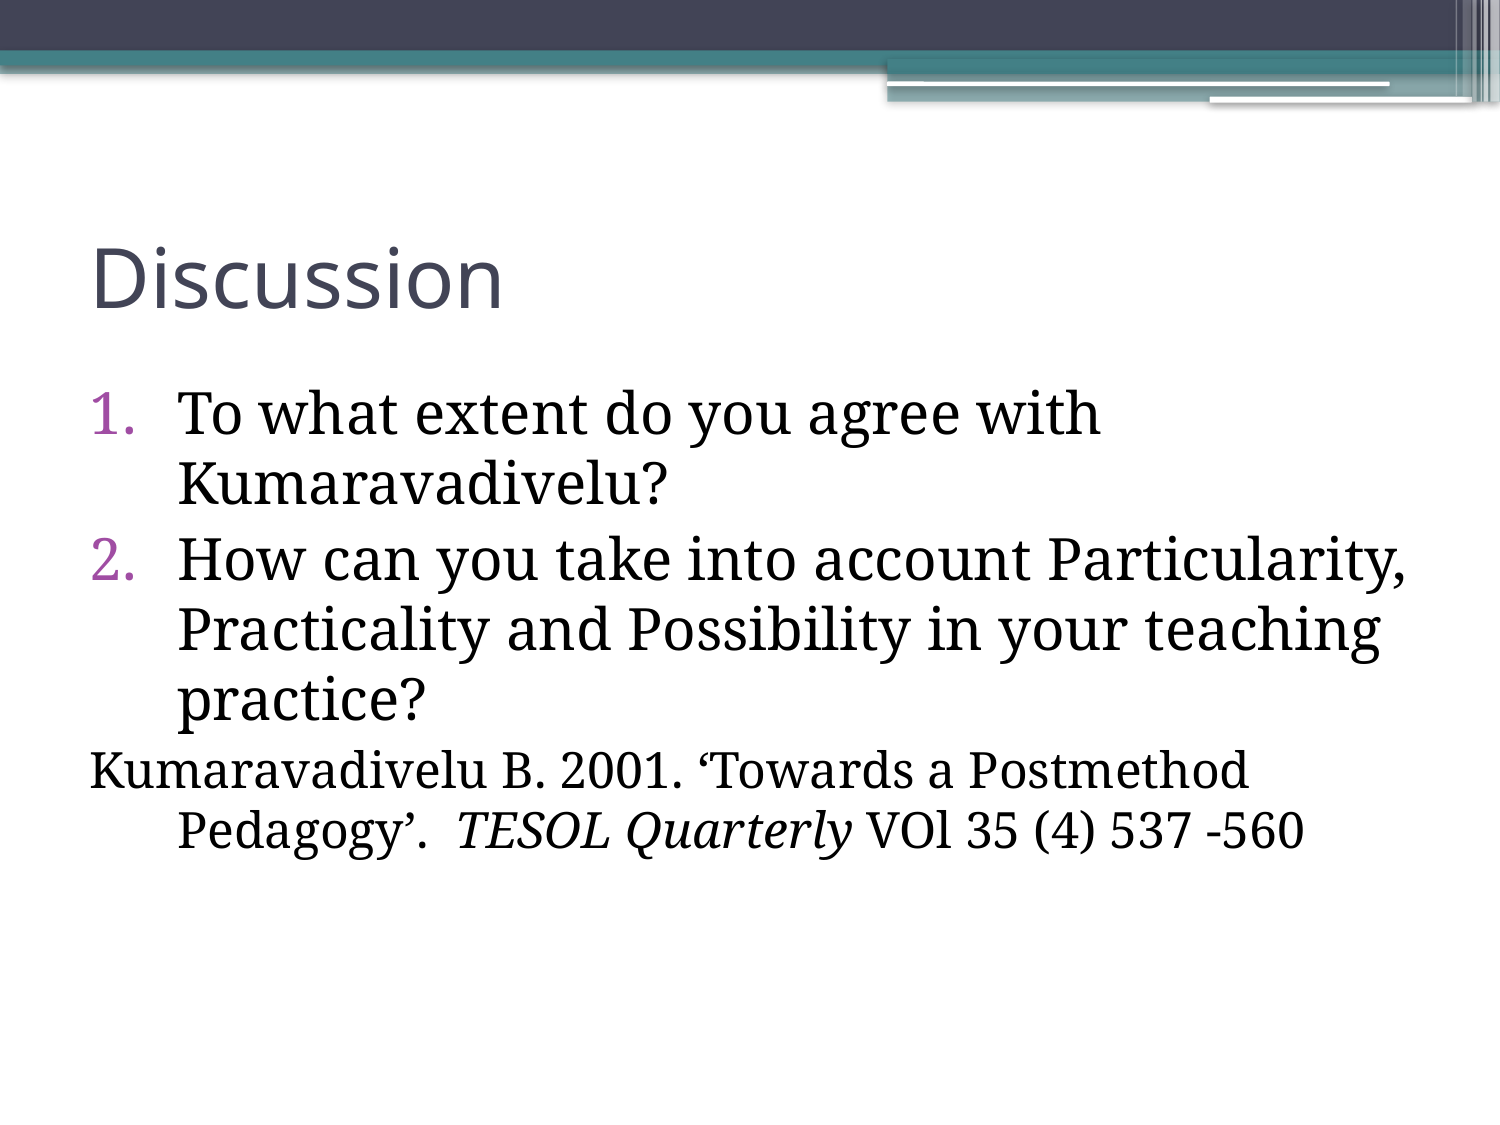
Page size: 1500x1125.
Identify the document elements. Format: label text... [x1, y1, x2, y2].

title Discussion [75, 187, 1425, 363]
list To what extent do you agree with Kumaravadivelu? How can you take into account Particularity, Practicality and Possibility in your teaching practice? Kumaravadivelu B. 2001. ‘Towards a Postmethod Pedagogy’. TESOL Quarterly VOl 35 (4) 537 -560 [75, 368, 1425, 1079]
